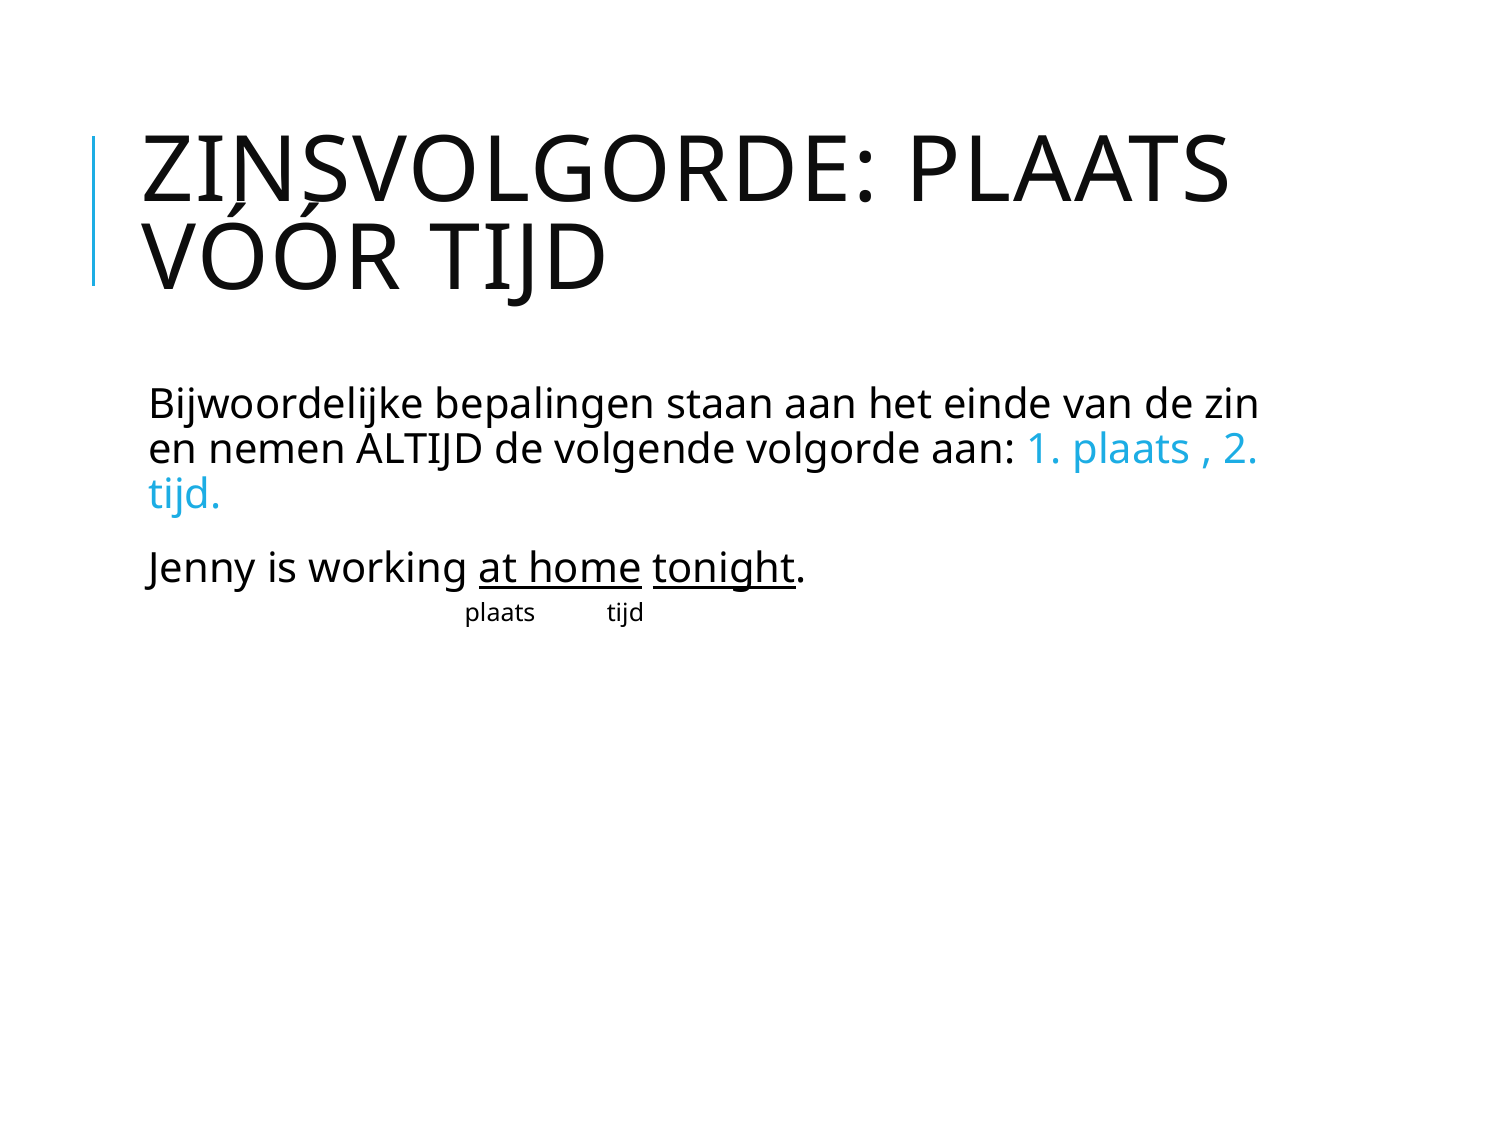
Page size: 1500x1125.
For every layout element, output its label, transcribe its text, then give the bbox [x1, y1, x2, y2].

title Zinsvolgorde: plaats vóór tijd [126, 96, 1322, 342]
list Bijwoordelijke bepalingen staan aan het einde van de zin en nemen ALTIJD de volgende volgorde aan: 1. plaats , 2. tijd. Jenny is working at home tonight. plaats tijd [126, 375, 1322, 1035]
